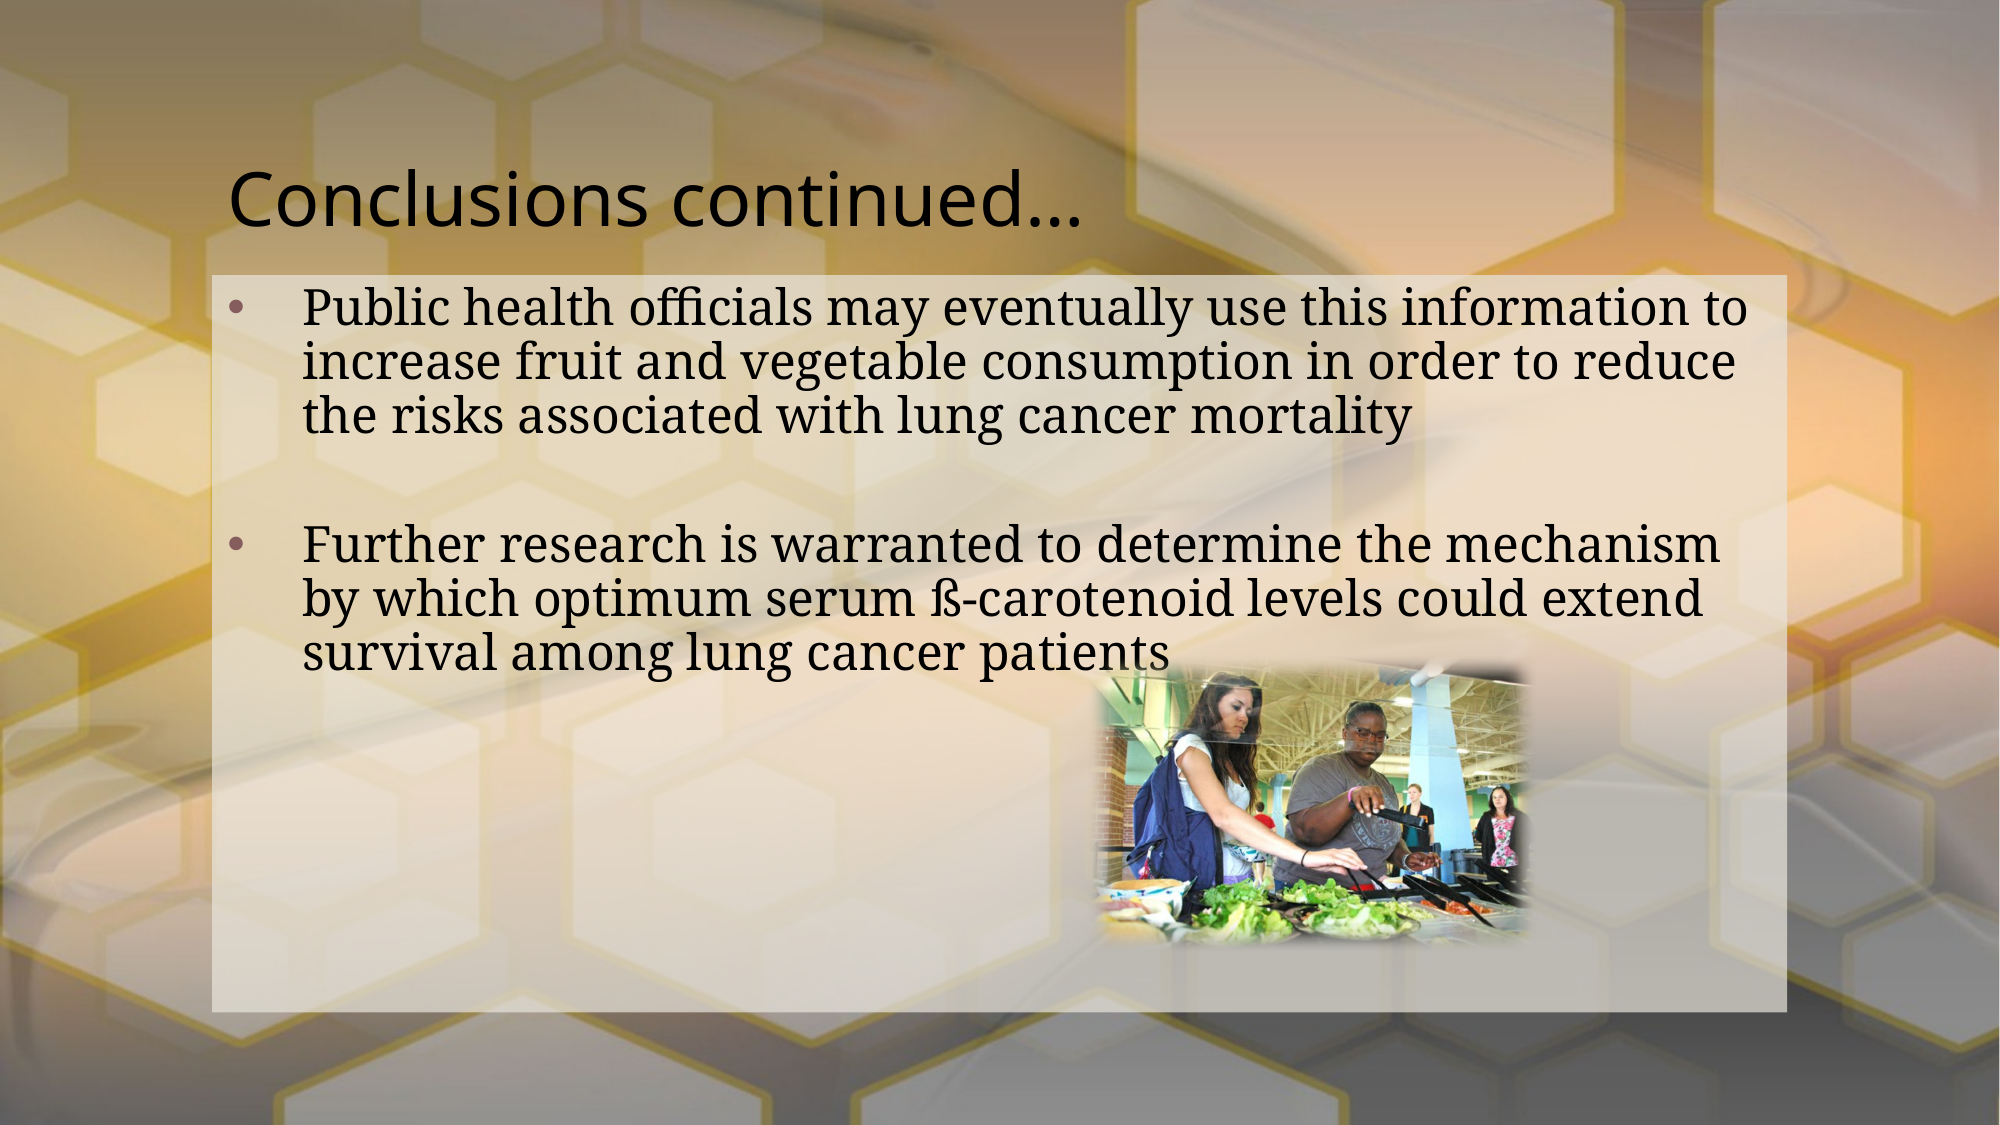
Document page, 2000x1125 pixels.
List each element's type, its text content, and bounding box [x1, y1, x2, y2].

list Public health officials may eventually use this information to increase fruit and vegetable consumption in order to reduce the risks associated with lung cancer mortality Further research is warranted to determine the mechanism by which optimum serum ß-carotenoid levels could extend survival among lung cancer patients [212, 275, 1788, 1013]
title Conclusions continued… [212, 62, 1788, 250]
picture [0, 0, 2000, 1125]
